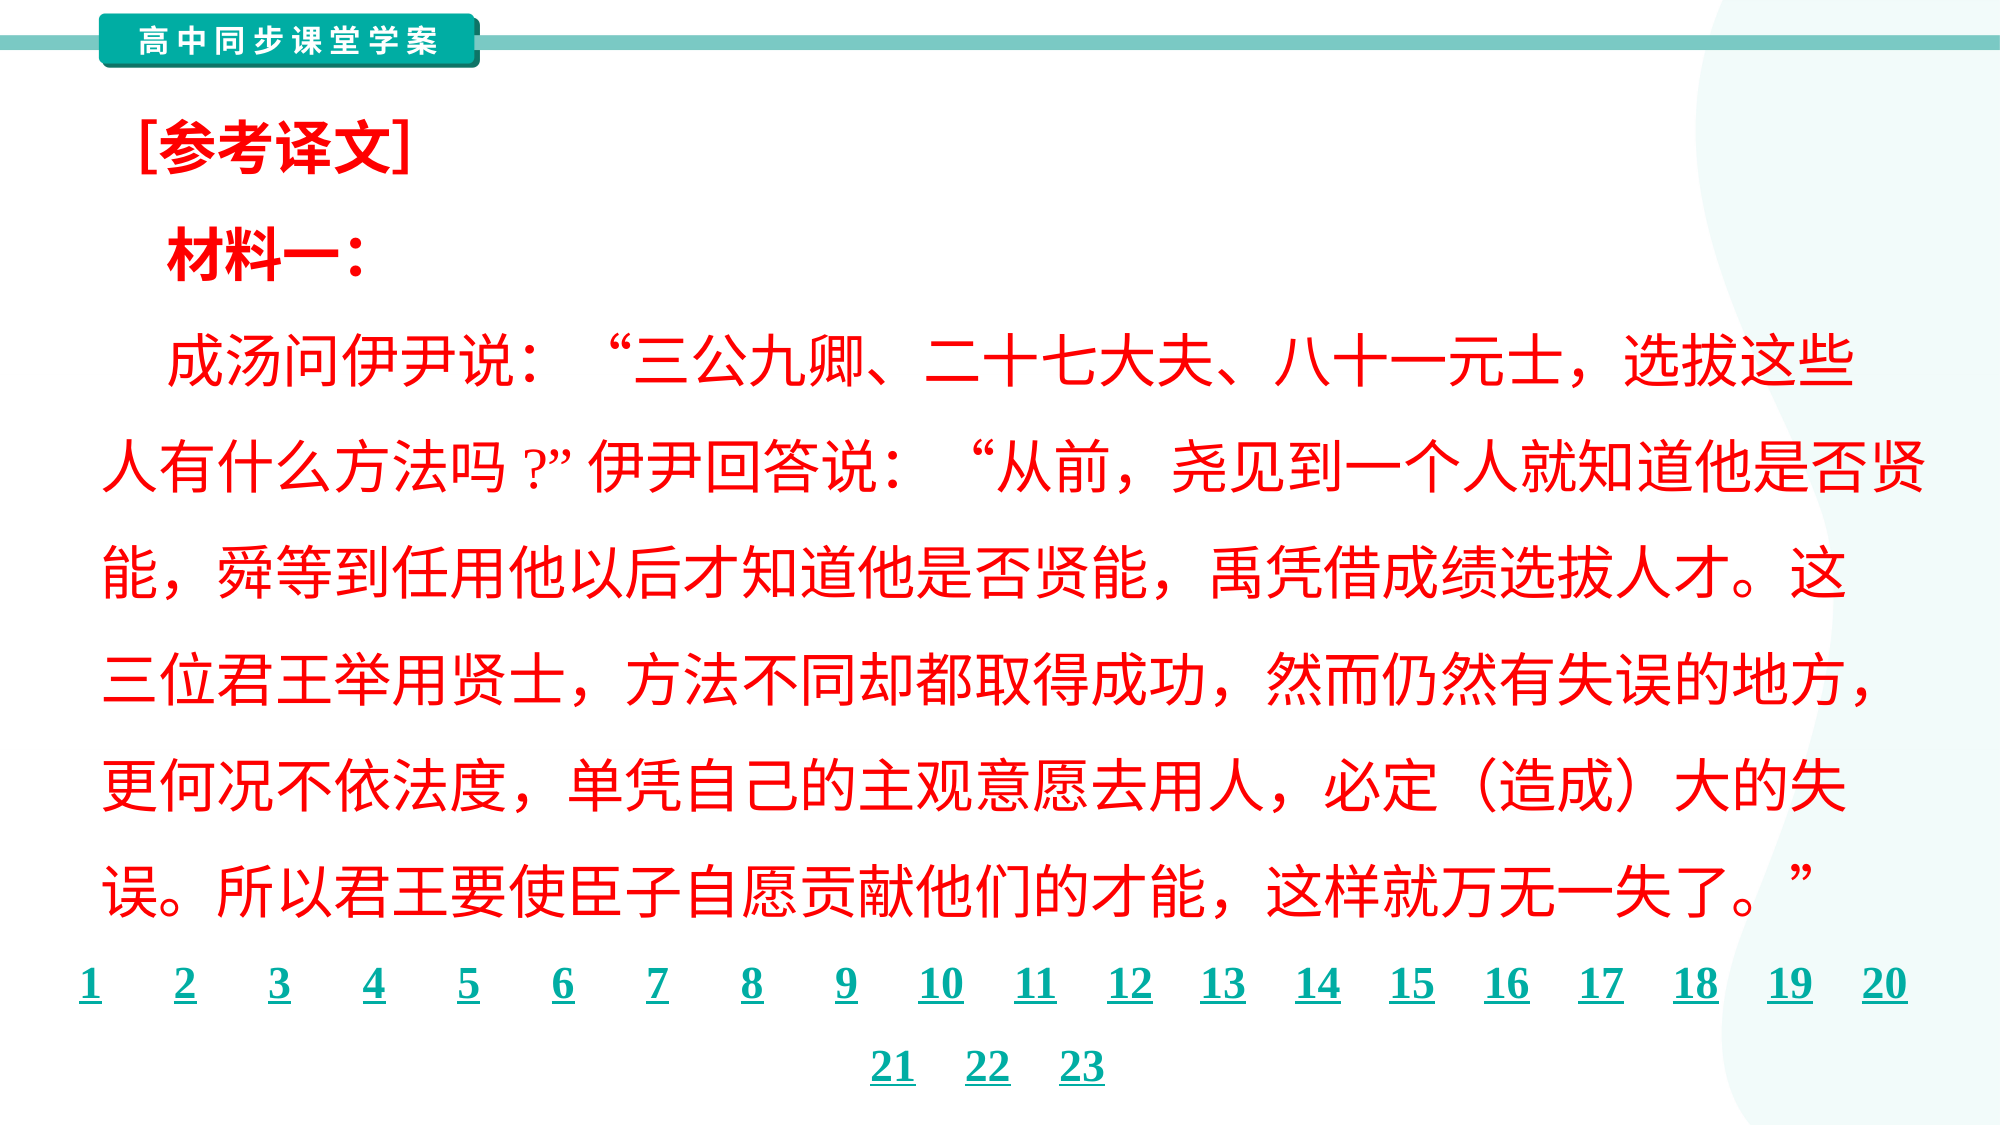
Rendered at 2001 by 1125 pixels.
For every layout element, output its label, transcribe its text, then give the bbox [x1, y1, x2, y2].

picture [0, 0, 2000, 1125]
text_box ［参考译文］ [100, 76, 1899, 170]
text_box 材料一： 成汤问伊尹说：“三公九卿、二十七大夫、八十一元士，选拔这些 人有什么方法吗?”伊尹回答说：“从前，尧见到一个人就知道他是否贤 能，舜等到任用他以后才知道他是否贤能，禹凭借成绩选拔人才。这 三位君王举用贤士，方法不同却都取得成功，然而仍然有失误的地方， 更何况不依法度，单凭自己的主观意愿去用人，必定（造成）大的失 误。所以君王要使臣子自愿贡献他们的才能，这样就万无一失了。” [100, 181, 1899, 926]
